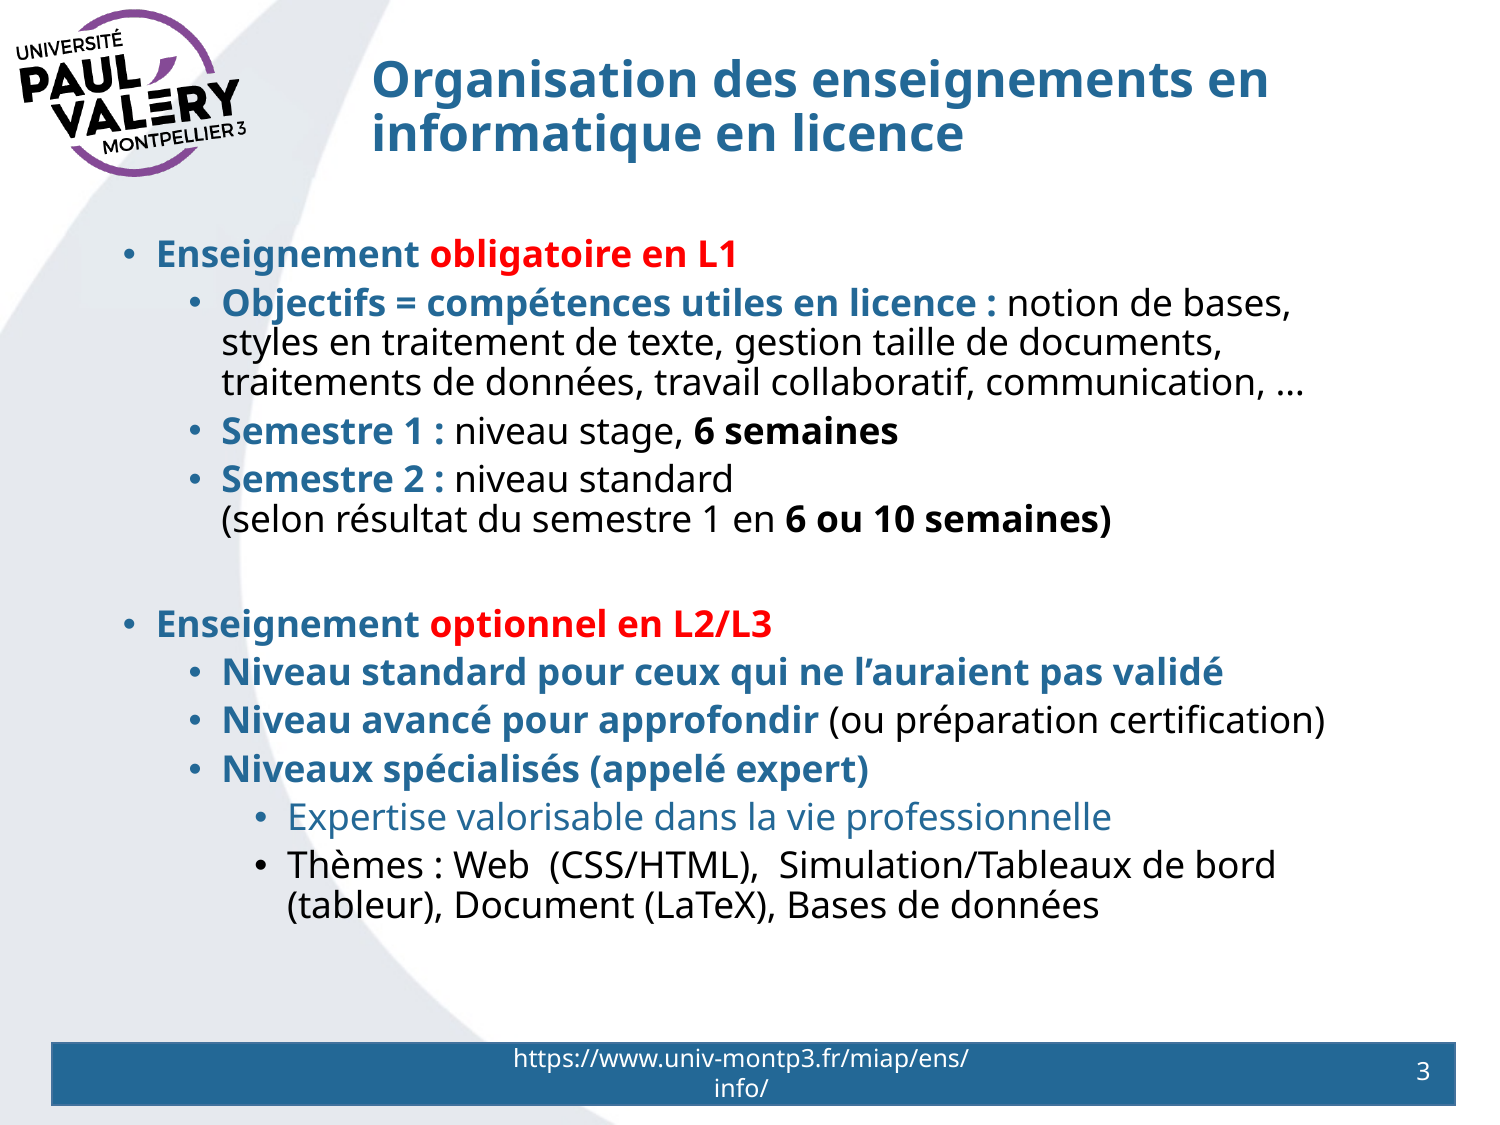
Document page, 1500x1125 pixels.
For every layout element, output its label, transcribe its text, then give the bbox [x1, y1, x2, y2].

footer https://www.univ-montp3.fr/miap/ens/info/ [480, 1042, 1004, 1103]
text_box Enseignement obligatoire en L1 Objectifs = compétences utiles en licence : notion de bases, styles en traitement de texte, gestion taille de documents, traitements de données, travail collaboratif, communication, … Semestre 1 : niveau stage, 6 semaines Semestre 2 : niveau standard (selon résultat du semestre 1 en 6 ou 10 semaines) Enseignement optionnel en L2/L3 Niveau standard pour ceux qui ne l’auraient pas validé Niveau avancé pour approfondir (ou préparation certification) Niveaux spécialisés (appelé expert) Expertise valorisable dans la vie professionnelle Thèmes : Web (CSS/HTML), Simulation/Tableaux de bord (tableur), Document (LaTeX), Bases de données [108, 228, 1402, 946]
picture [0, 0, 1500, 1125]
title Organisation des enseignements en informatique en licence [356, 0, 1479, 218]
slide_number 3 [1107, 1042, 1446, 1103]
